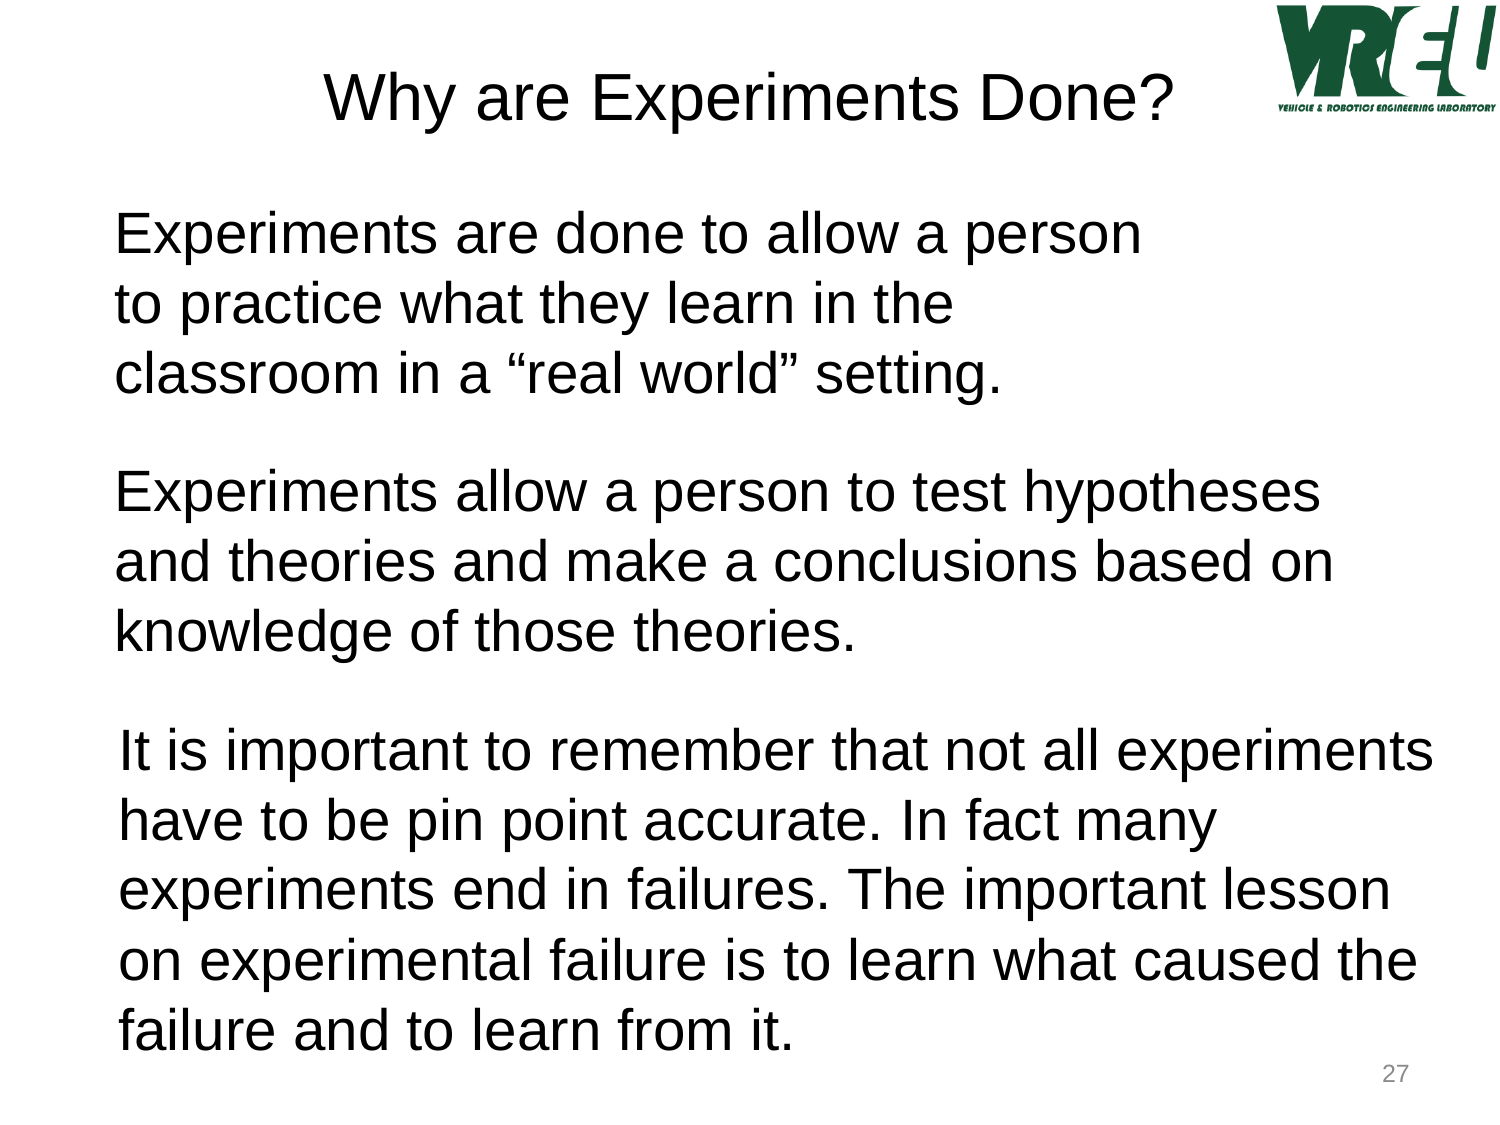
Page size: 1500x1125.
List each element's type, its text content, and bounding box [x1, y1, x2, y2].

text_box Experiments allow a person to test hypotheses and theories and make a conclusions based on knowledge of those theories. [99, 446, 1400, 671]
picture [1271, 0, 1500, 45]
text_box Why are Experiments Done? [0, 45, 1500, 171]
text_box Experiments are done to allow a person to practice what they learn in the classroom in a “real world” setting. [99, 187, 1175, 413]
slide_number 27 [1074, 1069, 1425, 1103]
text_box It is important to remember that not all experiments have to be pin point accurate. In fact many experiments end in failures. The important lesson on experimental failure is to learn what caused the failure and to learn from it. [103, 704, 1475, 1069]
